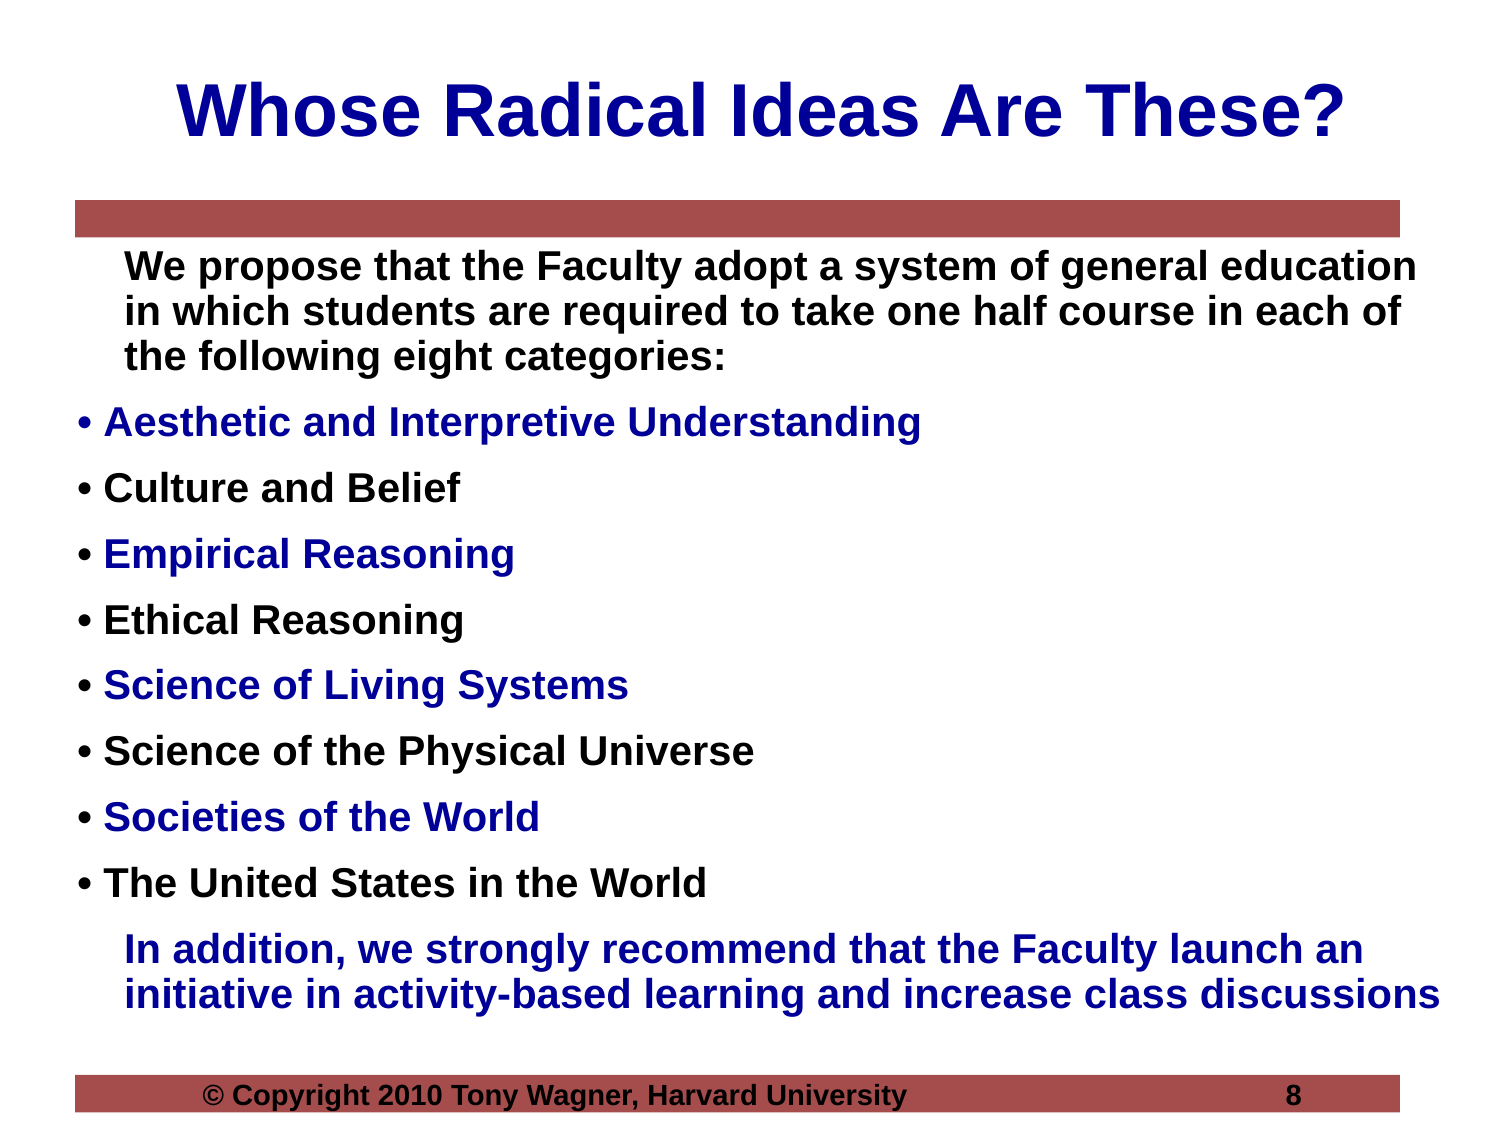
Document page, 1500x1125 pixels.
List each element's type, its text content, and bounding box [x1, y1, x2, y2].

list We propose that the Faculty adopt a system of general education in which students are required to take one half course in each of the following eight categories: • Aesthetic and Interpretive Understanding • Culture and Belief • Empirical Reasoning • Ethical Reasoning • Science of Living Systems • Science of the Physical Universe • Societies of the World • The United States in the World In addition, we strongly recommend that the Faculty launch an initiative in activity-based learning and increase class discussions [61, 236, 1463, 1063]
title Whose Radical Ideas Are These? [99, 49, 1426, 176]
